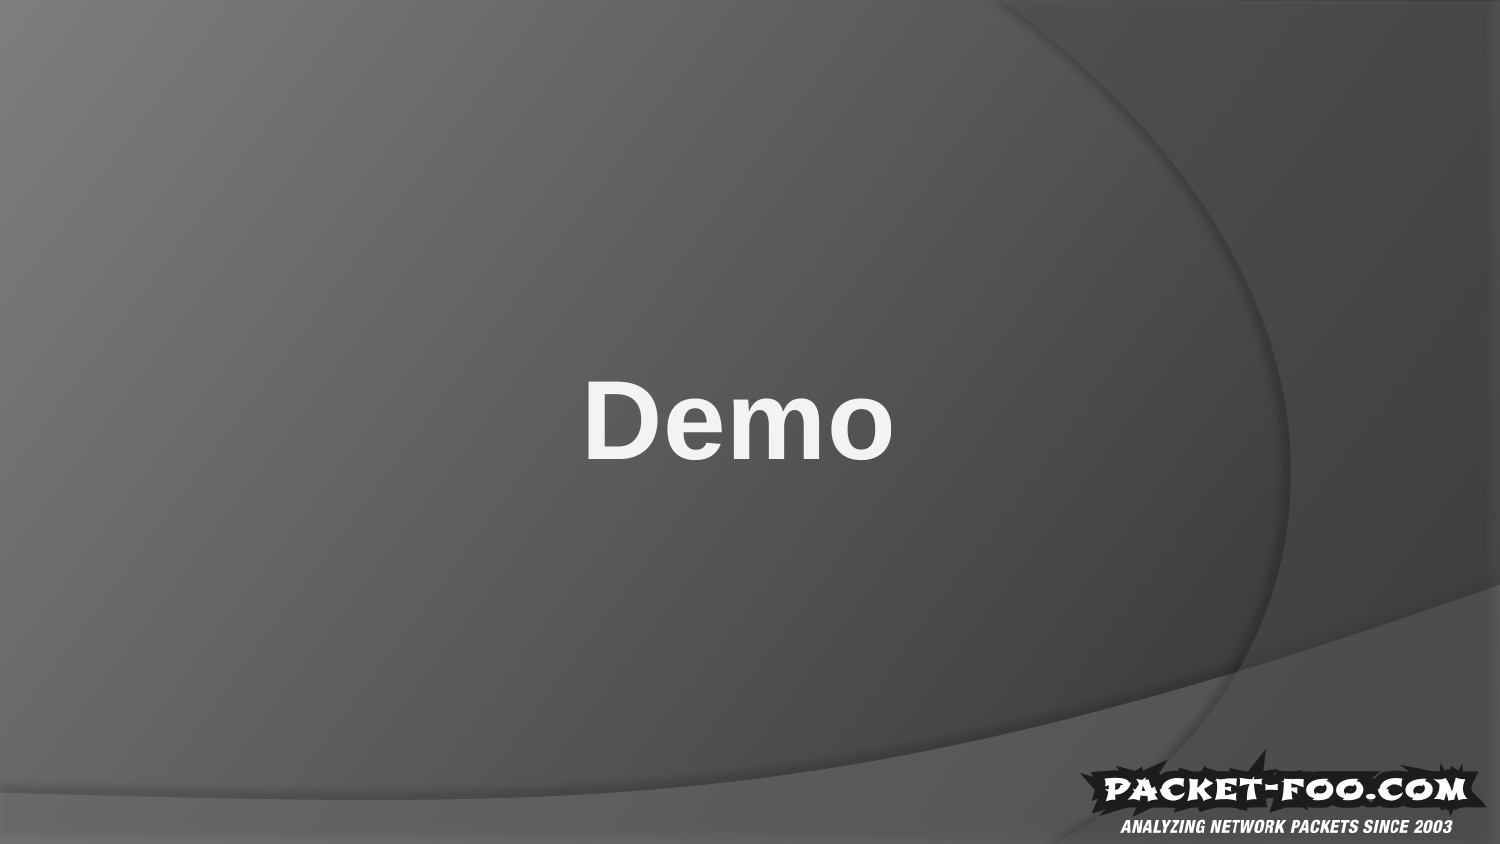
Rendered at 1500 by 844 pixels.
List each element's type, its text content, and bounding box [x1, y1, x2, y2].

text_box Demo [565, 339, 912, 490]
picture [1080, 736, 1500, 843]
